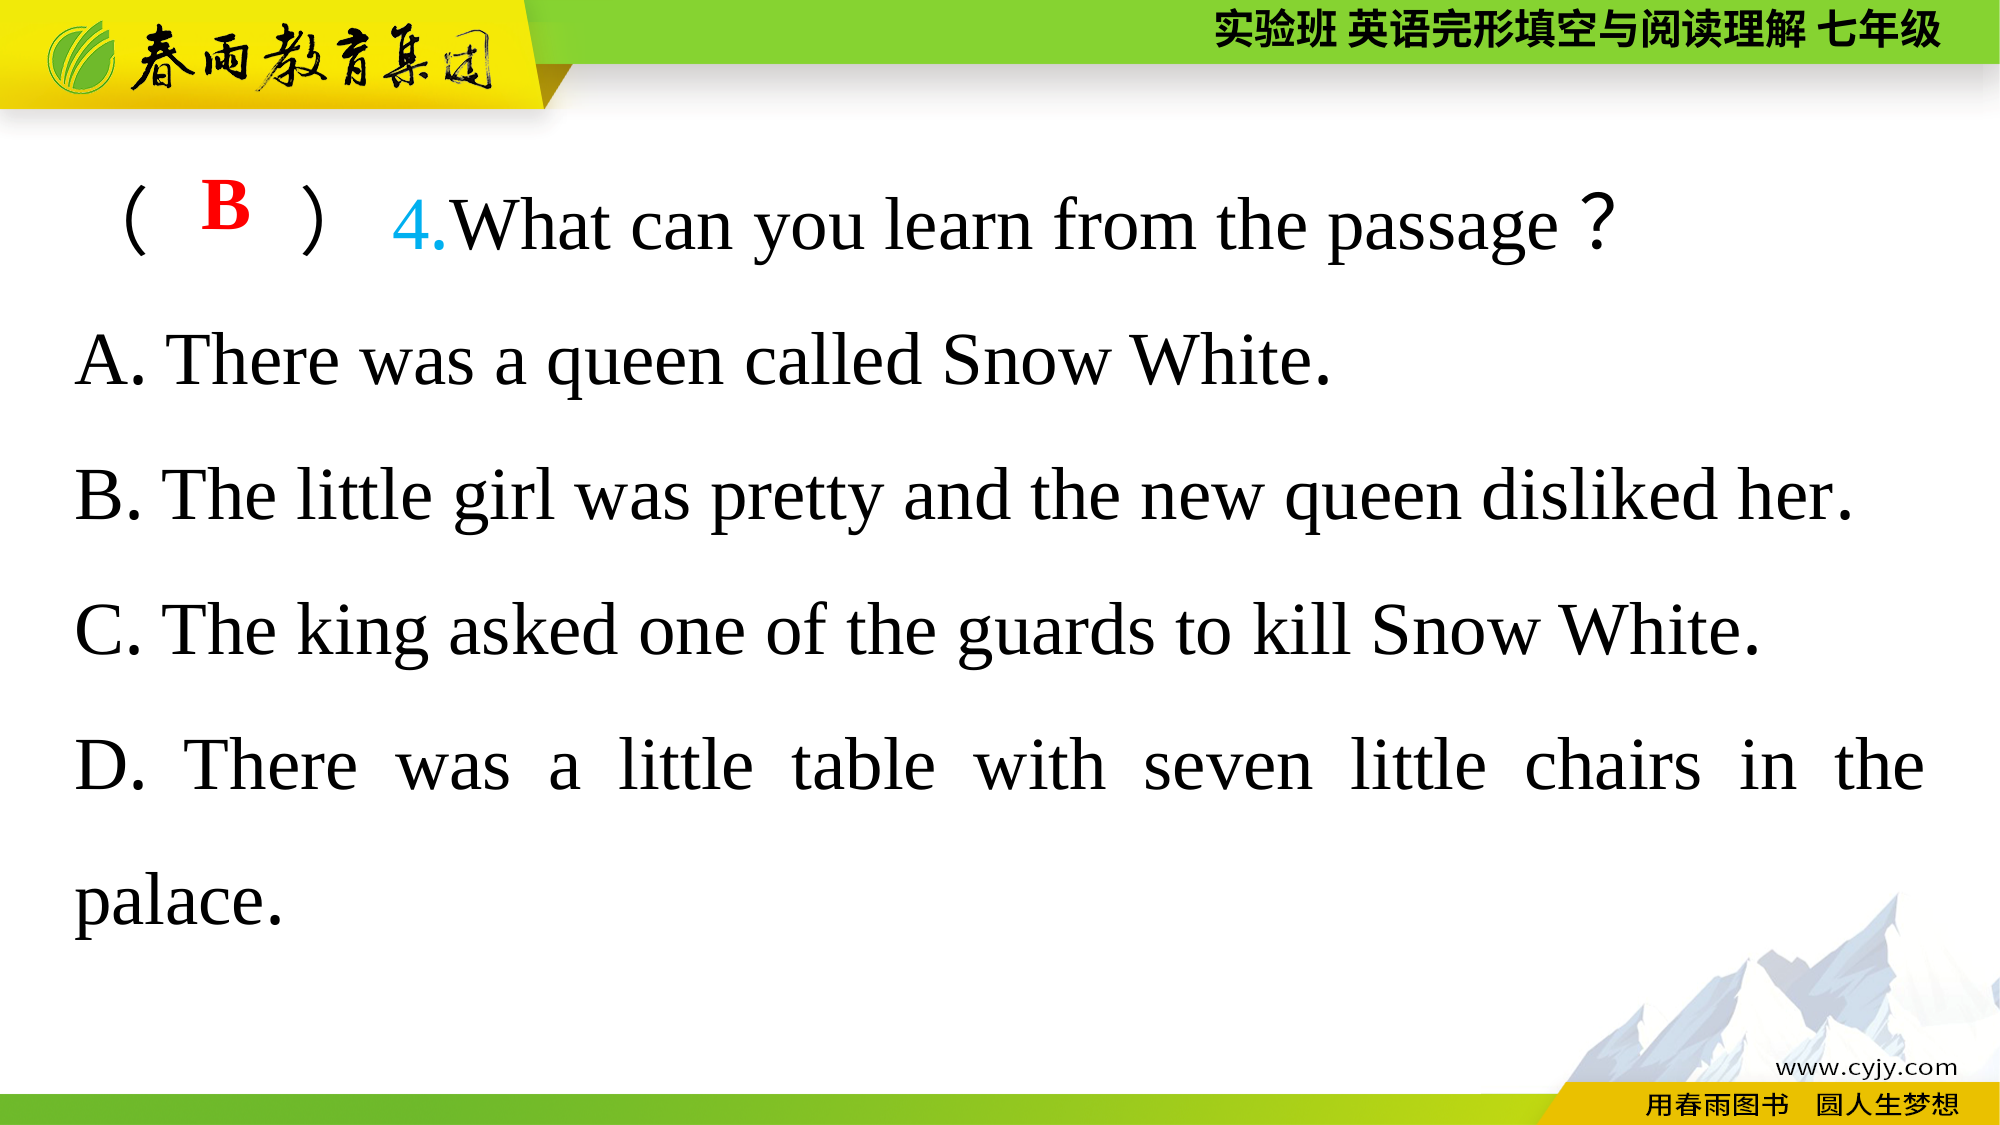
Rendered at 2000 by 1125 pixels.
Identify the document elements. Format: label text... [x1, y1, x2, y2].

picture [0, 0, 2000, 1125]
list （ ）4.What can you learn from the passage？ A. There was a queen called Snow White. B. The little girl was pretty and the new queen disliked her. C. The king asked one of the guards to kill Snow White. D. There was a little table with seven little chairs in the palace. [59, 122, 1944, 956]
